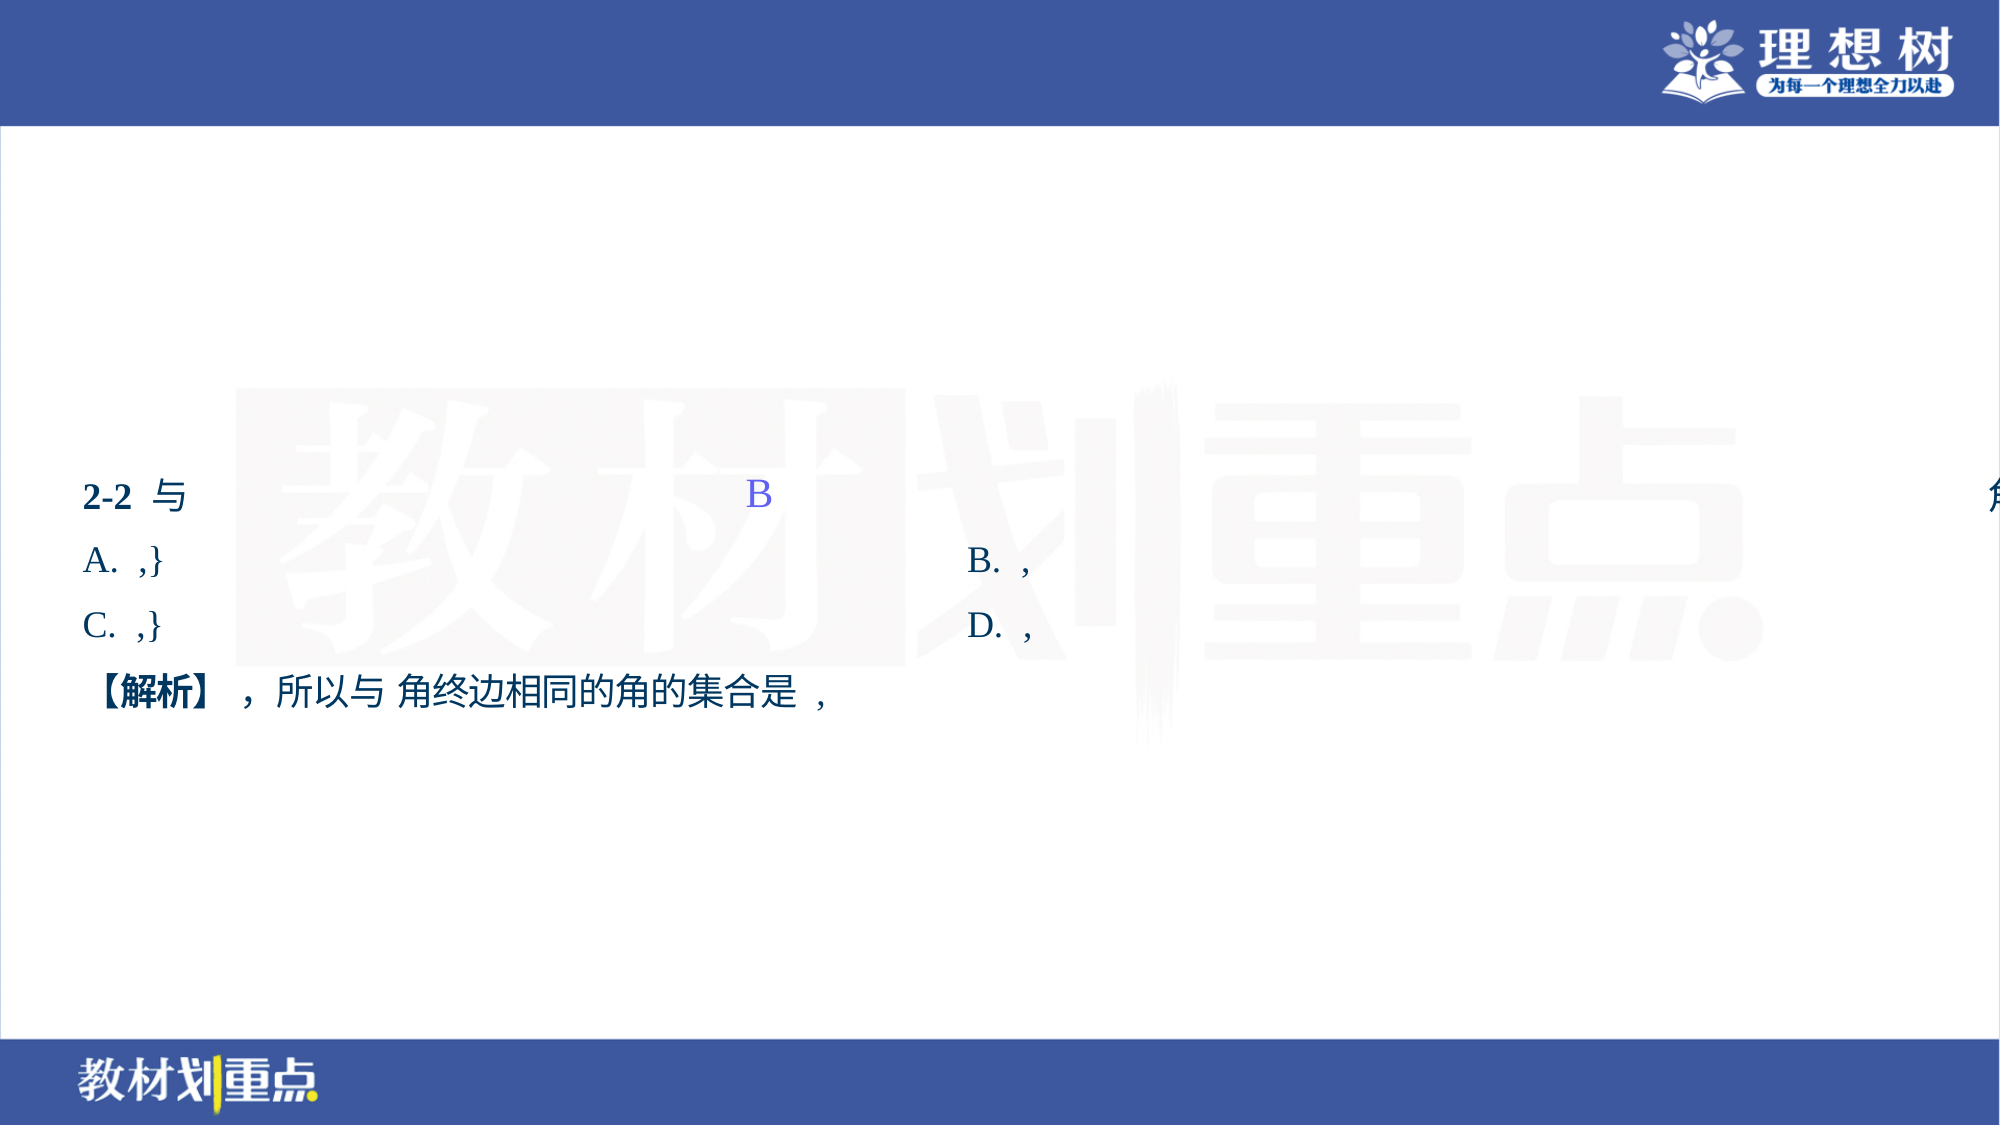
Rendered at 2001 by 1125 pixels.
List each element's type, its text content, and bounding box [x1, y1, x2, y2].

picture [0, 0, 2000, 1125]
text_box B [730, 463, 789, 514]
